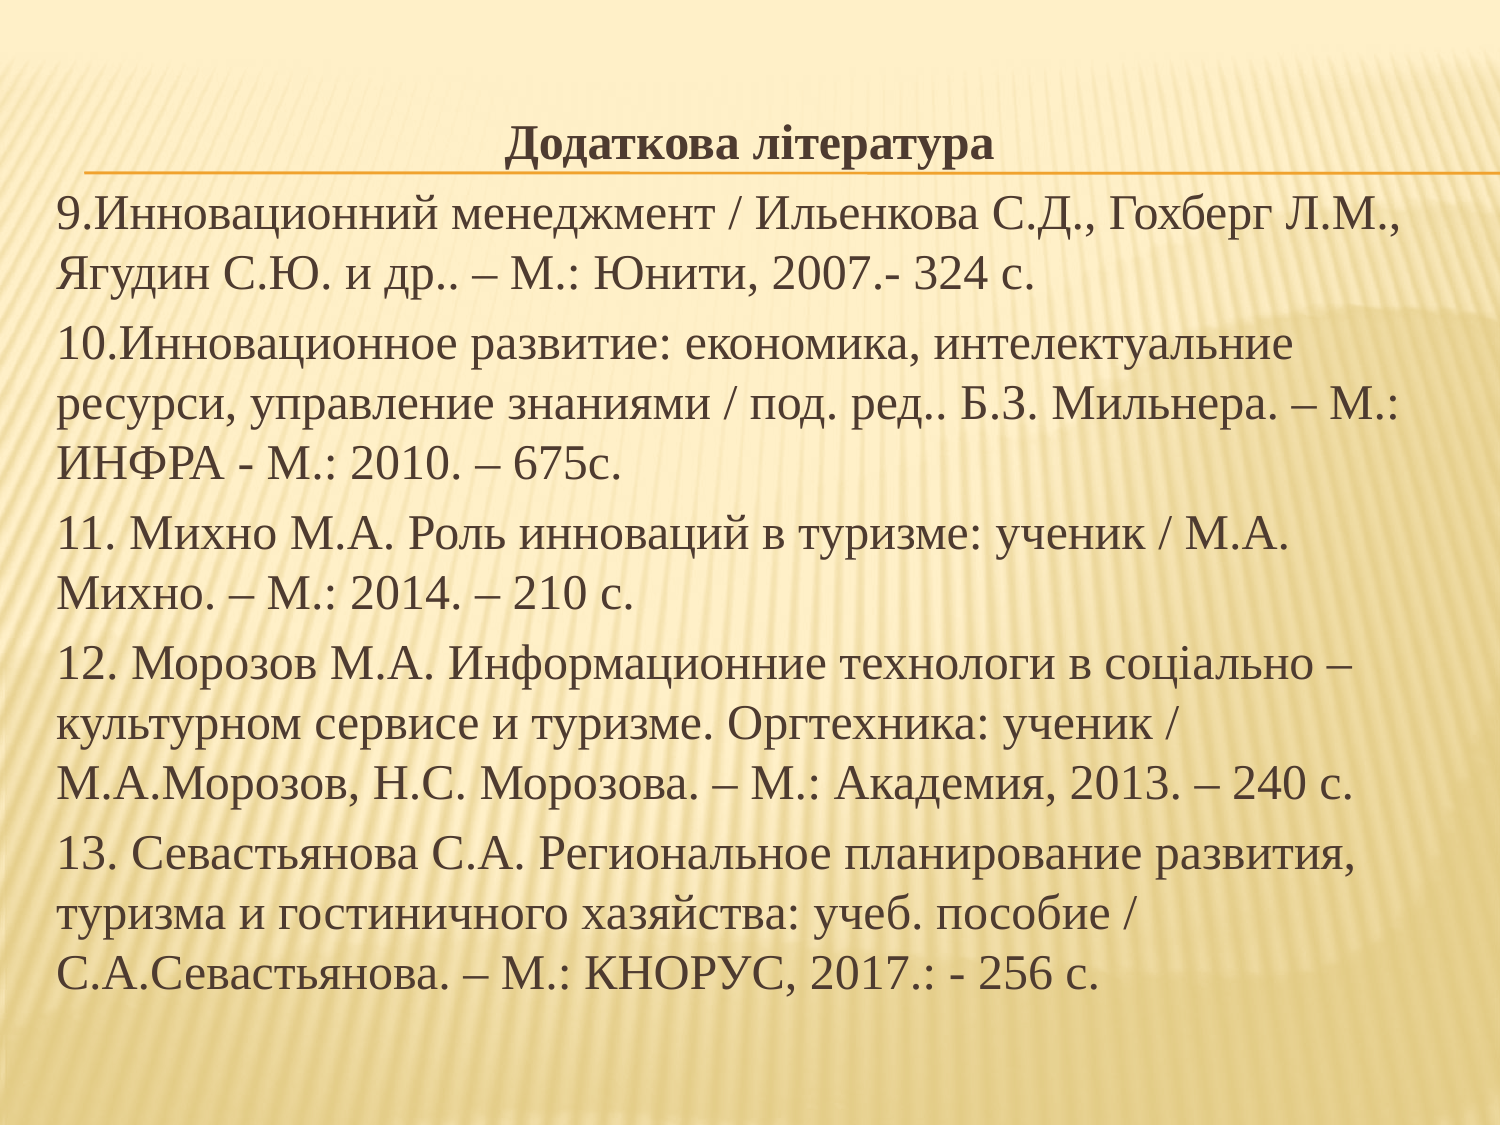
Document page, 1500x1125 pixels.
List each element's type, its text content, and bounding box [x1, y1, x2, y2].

list Додаткова література 9.Инновационний менеджмент / Ильенкова С.Д., Гохберг Л.М., Ягудин С.Ю. и др.. – М.: Юнити, 2007.- 324 с. 10.Инновационное развитие: економика, интелектуальние ресурси, управление знаниями / под. ред.. Б.З. Мильнера. – М.: ИНФРА - М.: 2010. – 675с. 11. Михно М.А. Роль инноваций в туризме: ученик / М.А. Михно. – М.: 2014. – 210 с. 12. Морозов М.А. Информационние технологи в соціально – культурном сервисе и туризме. Оргтехника: ученик / М.А.Морозов, Н.С. Морозова. – М.: Академия, 2013. – 240 с. 13. Севастьянова С.А. Региональное планирование развития, туризма и гостиничного хазяйства: учеб. пособие / С.А.Севастьянова. – М.: КНОРУС, 2017.: - 256 с. [41, 101, 1471, 1035]
